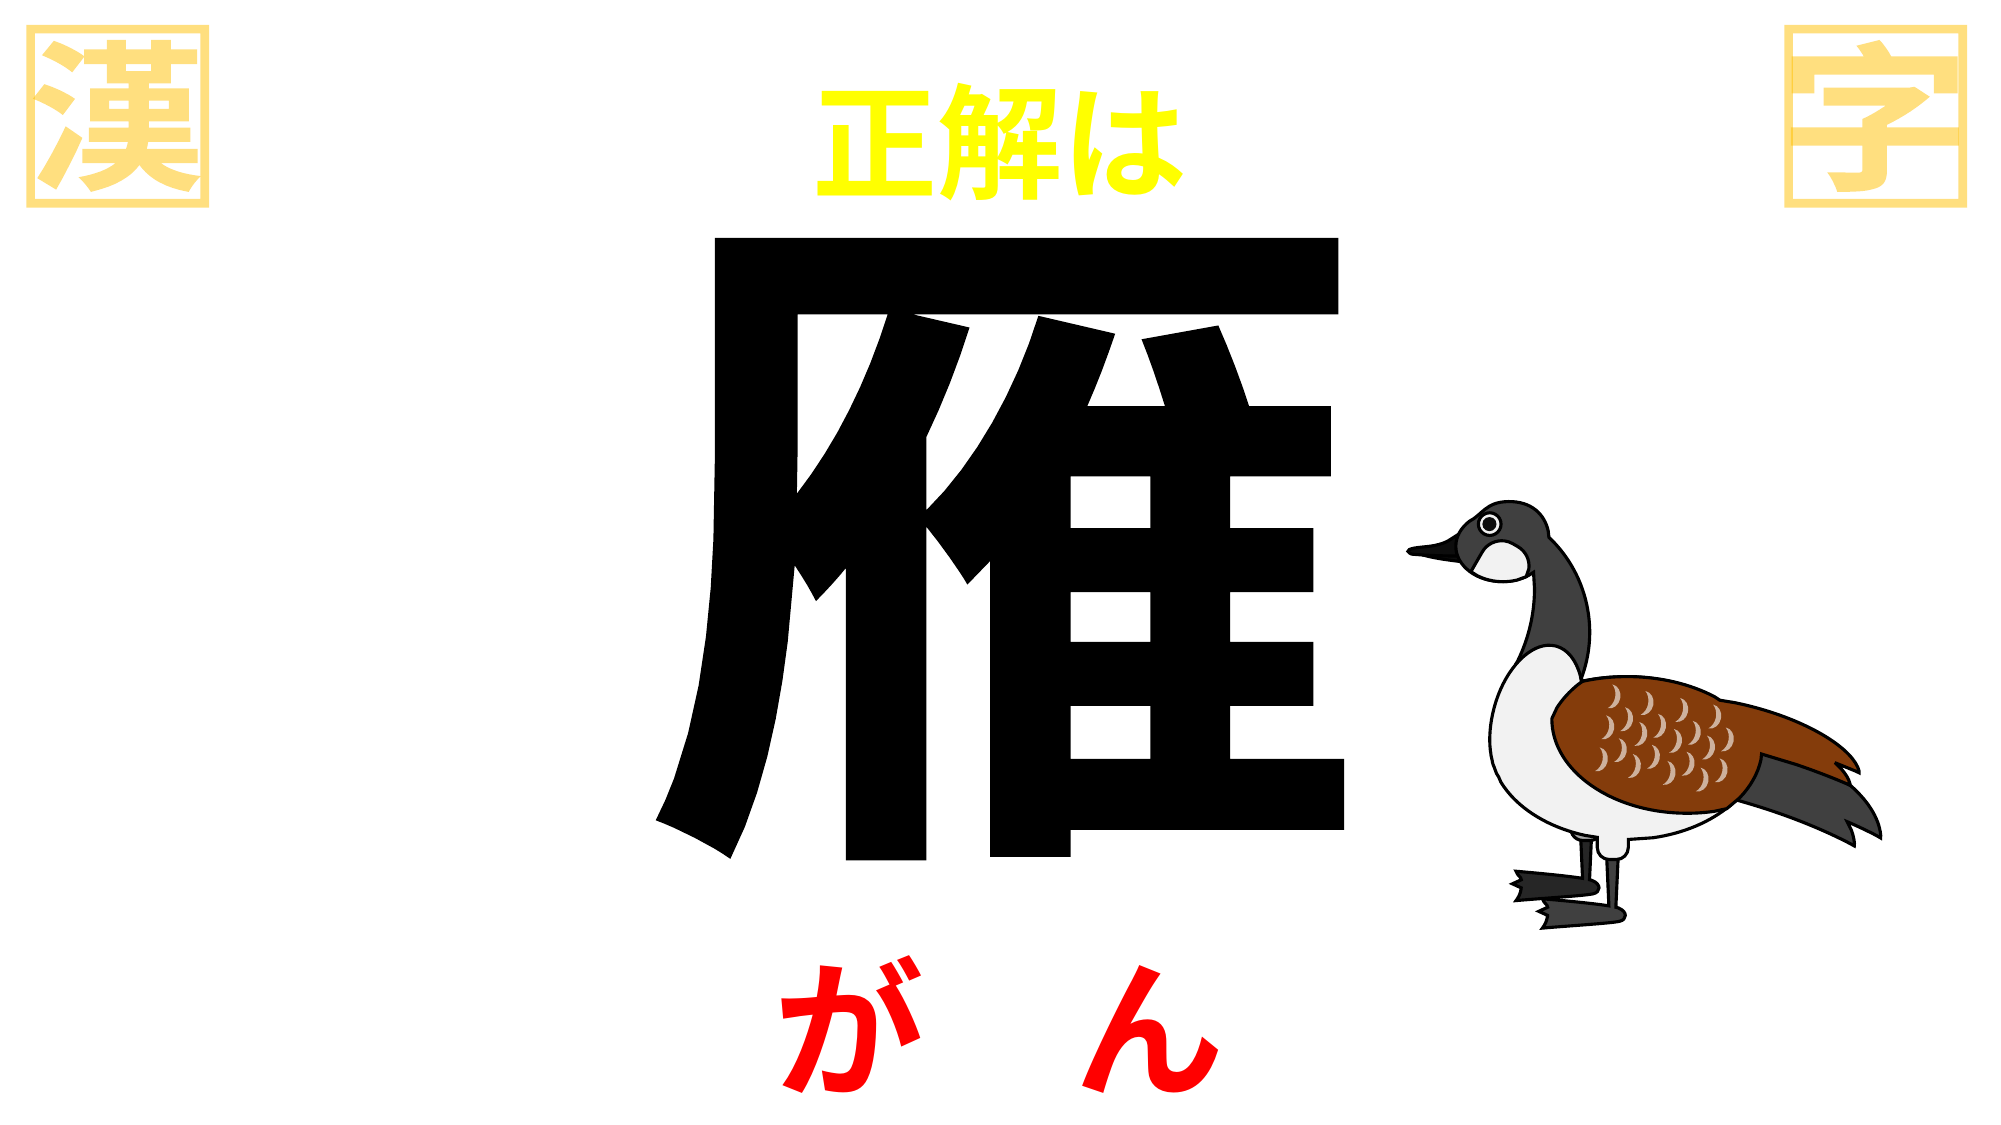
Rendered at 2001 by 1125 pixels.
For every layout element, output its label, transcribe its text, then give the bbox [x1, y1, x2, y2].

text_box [1407, 501, 1892, 929]
text_box 正解は [0, 57, 2000, 222]
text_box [26, 24, 210, 208]
text_box が ん [0, 928, 2000, 1123]
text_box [1784, 24, 1968, 208]
